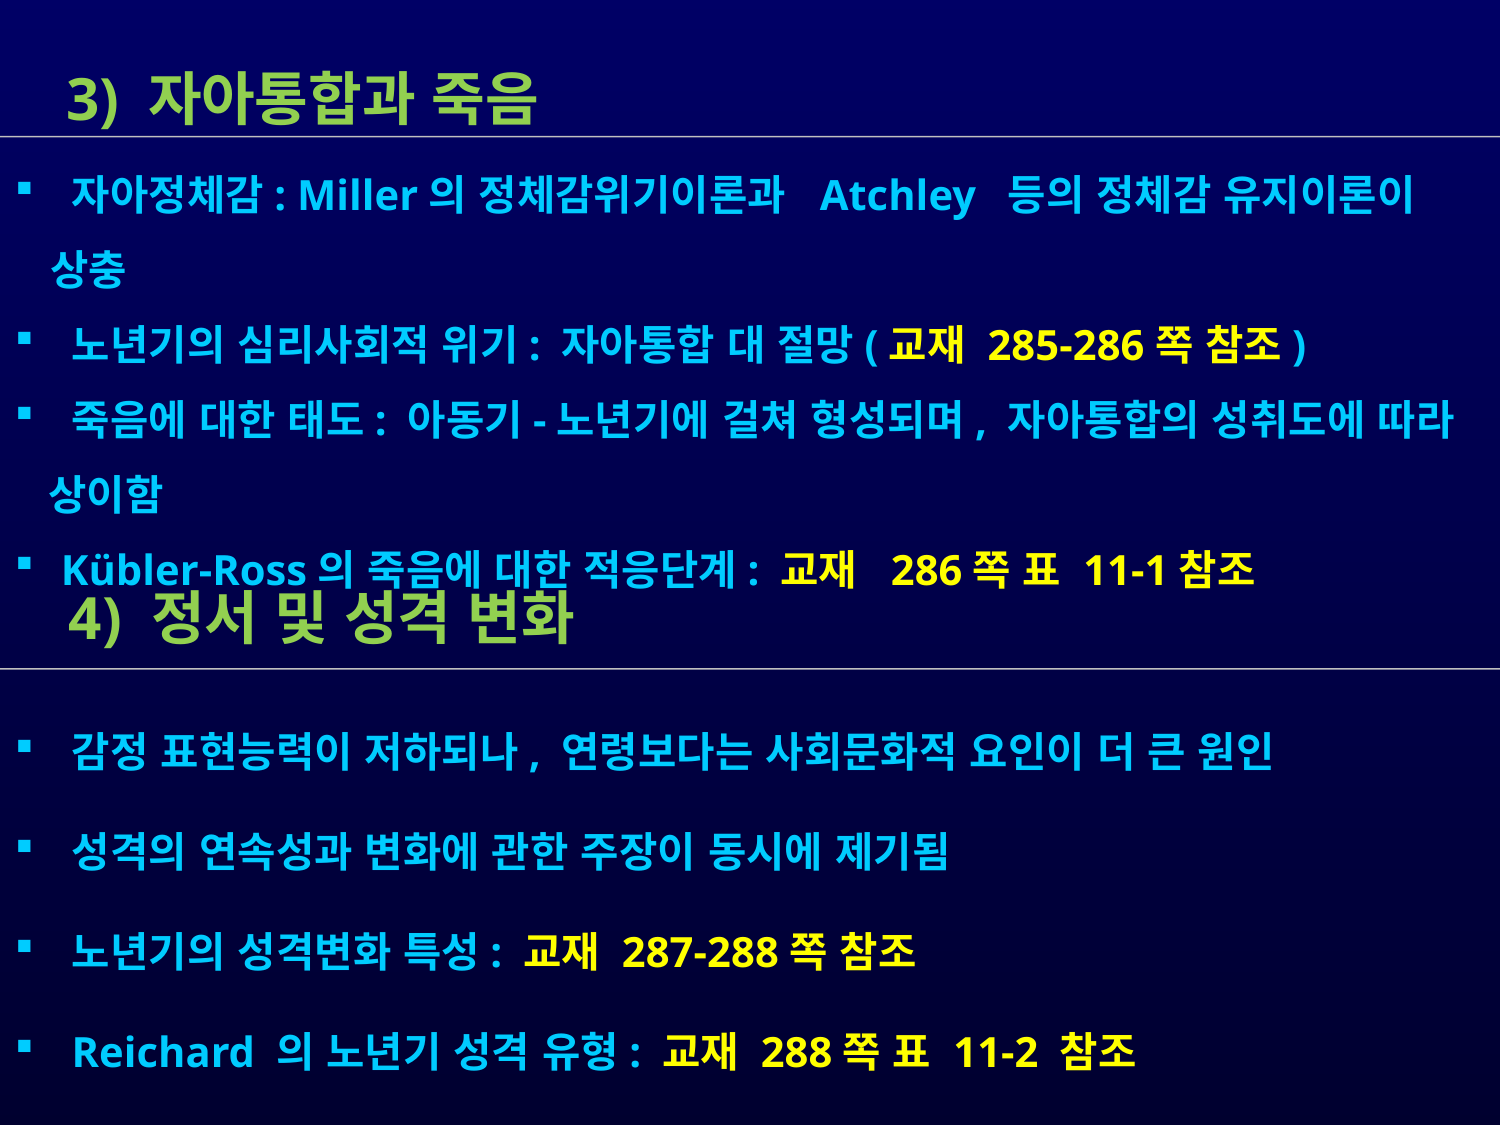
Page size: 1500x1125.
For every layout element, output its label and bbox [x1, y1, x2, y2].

text_box [0, 54, 1500, 1070]
